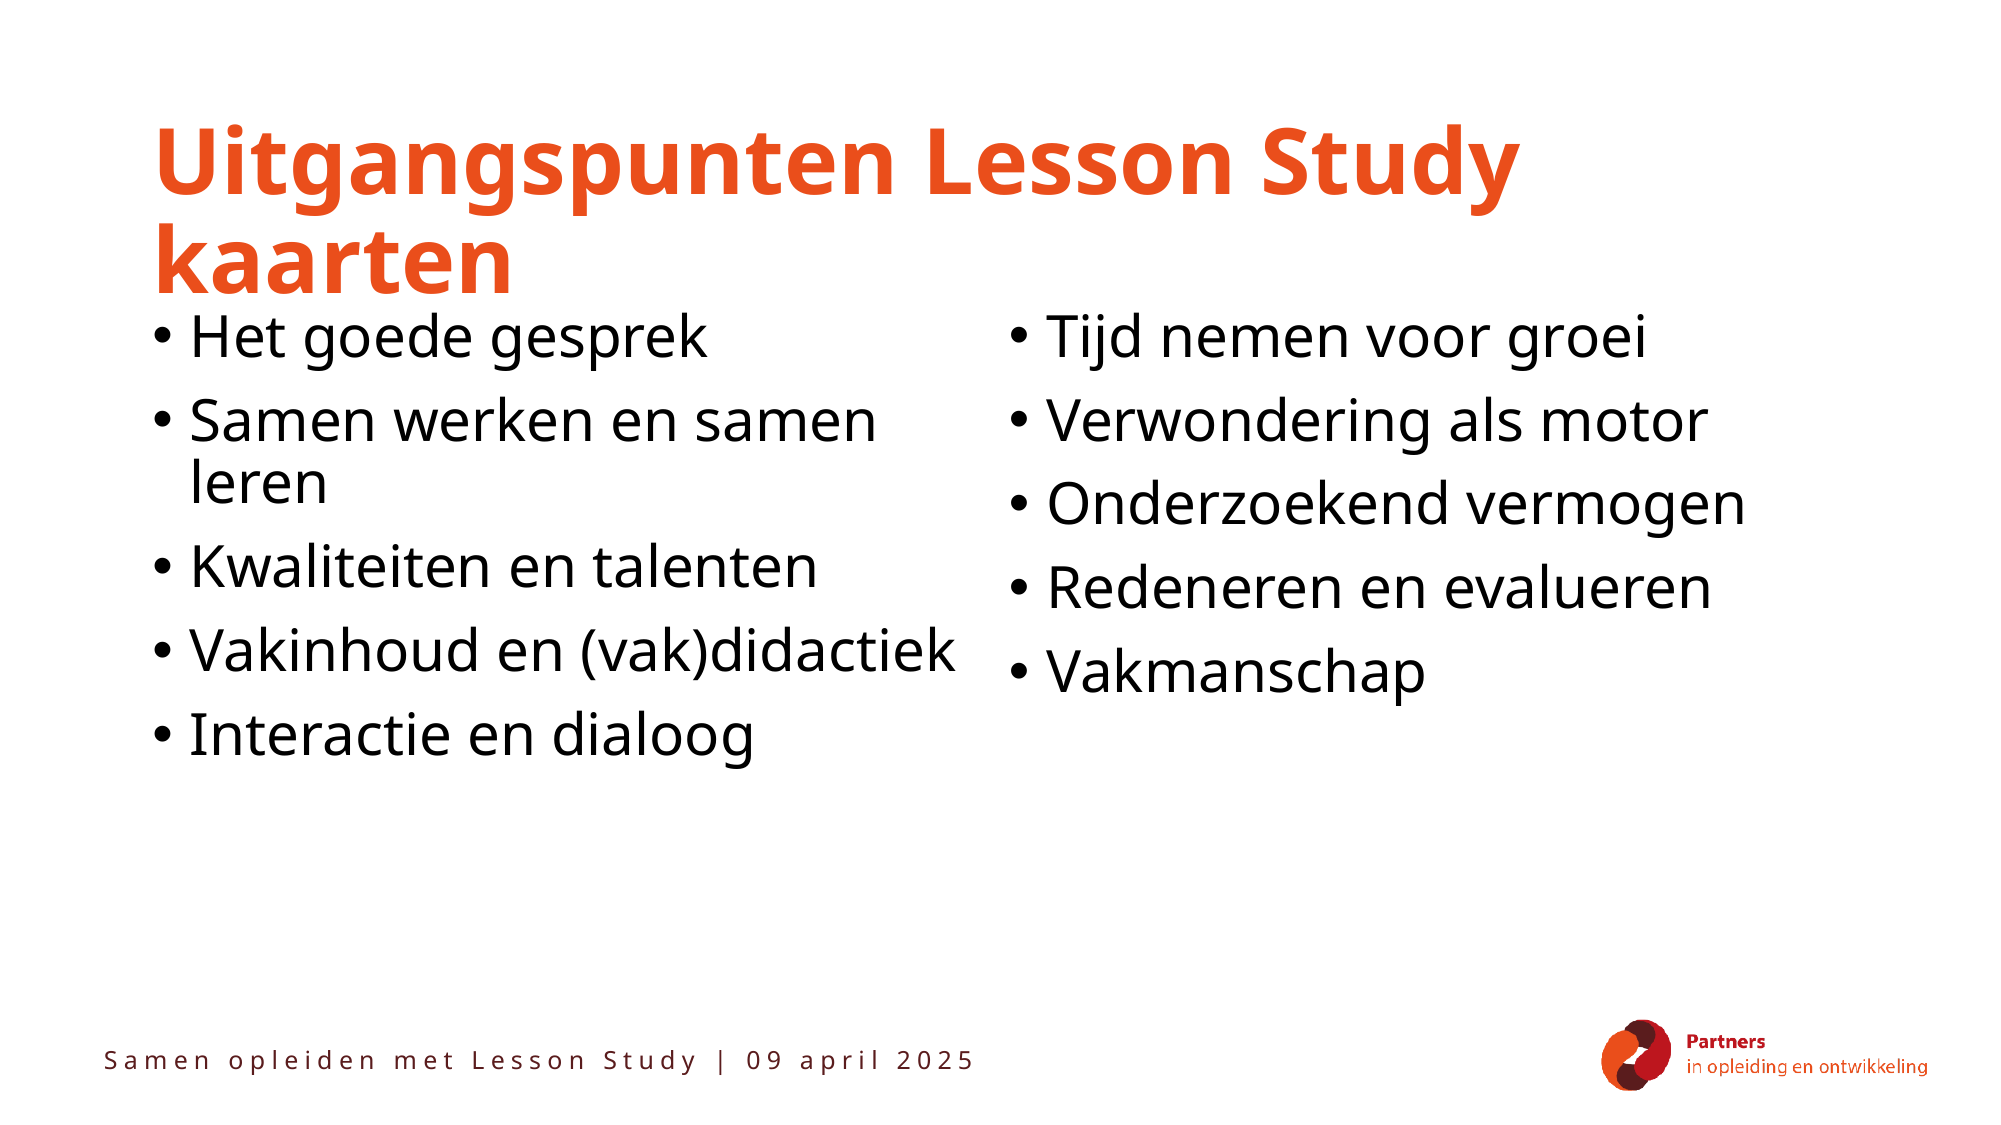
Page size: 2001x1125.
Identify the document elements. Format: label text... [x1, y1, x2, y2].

picture [1601, 1019, 1928, 1091]
title Uitgangspunten Lesson Study kaarten [137, 165, 1863, 263]
list Het goede gesprek Samen werken en samen leren Kwaliteiten en talenten Vakinhoud en (vak)didactiek Interactie en dialoog [137, 299, 993, 1014]
text_box Tijd nemen voor groei Verwondering als motor Onderzoekend vermogen Redeneren en evalueren Vakmanschap [993, 299, 1863, 1014]
text_box Samen opleiden met Lesson Study | 09 april 2025 [88, 1026, 1000, 1098]
